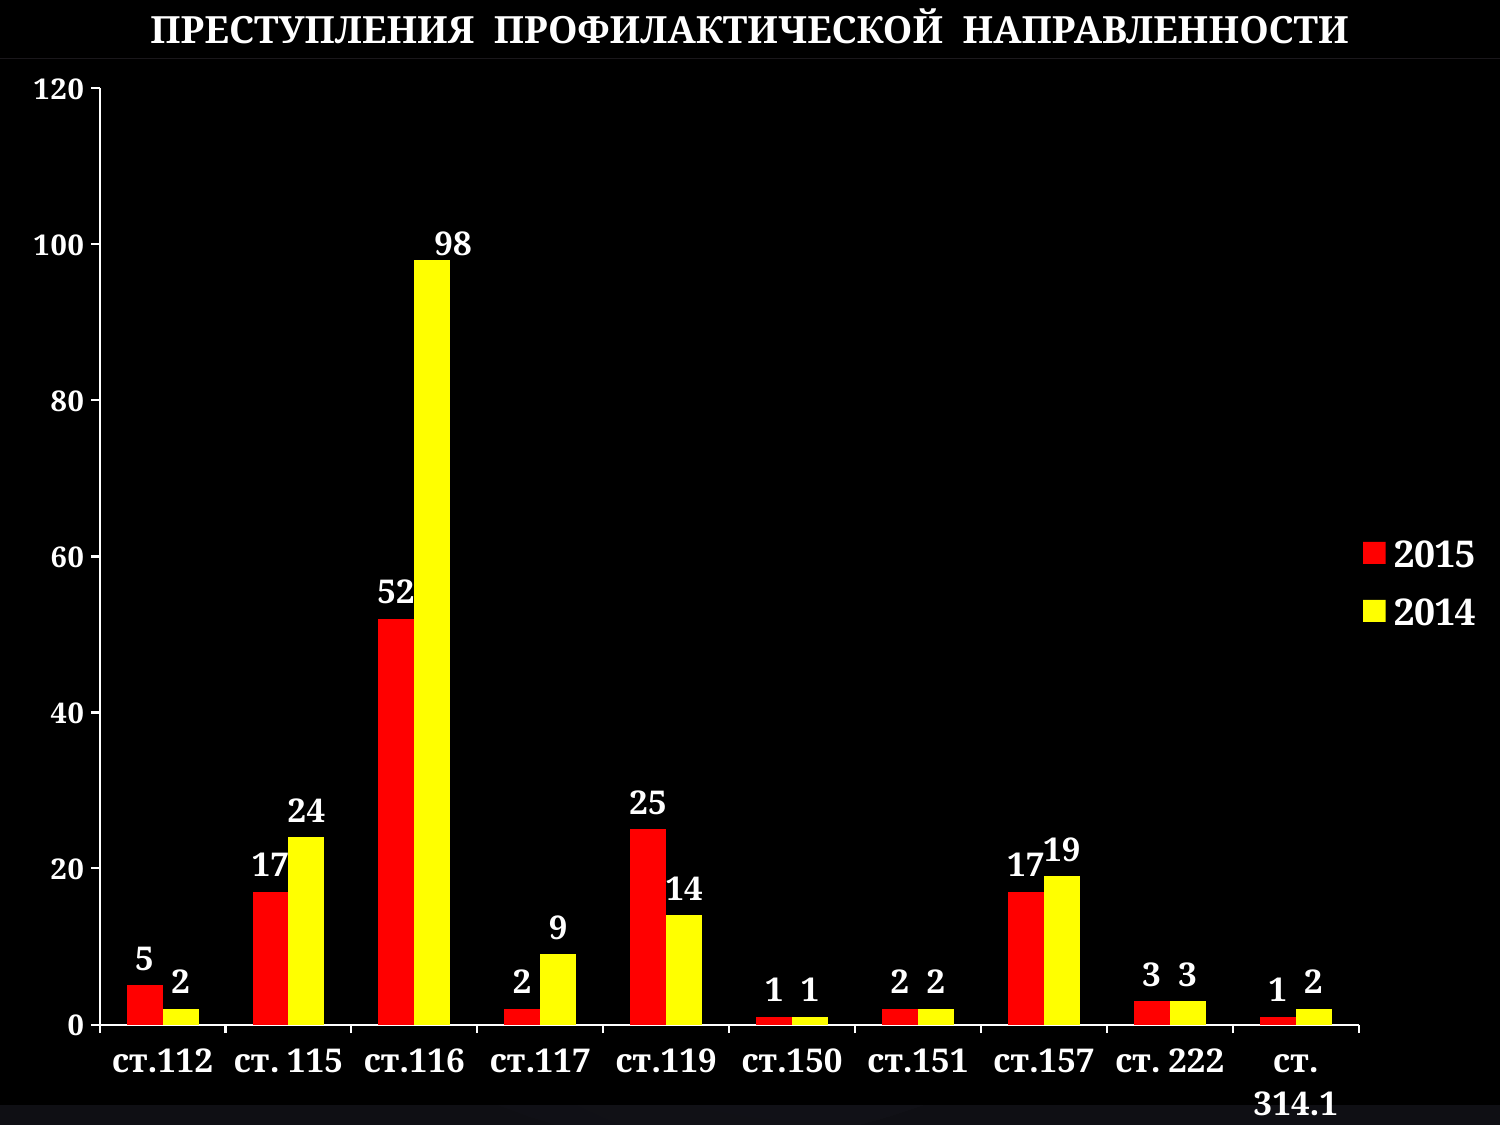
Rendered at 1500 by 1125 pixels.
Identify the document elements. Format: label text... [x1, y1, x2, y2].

text_box ПРЕСТУПЛЕНИЯ ПРОФИЛАКТИЧЕСКОЙ НАПРАВЛЕННОСТИ [0, 0, 1500, 57]
chart [0, 58, 1500, 1125]
